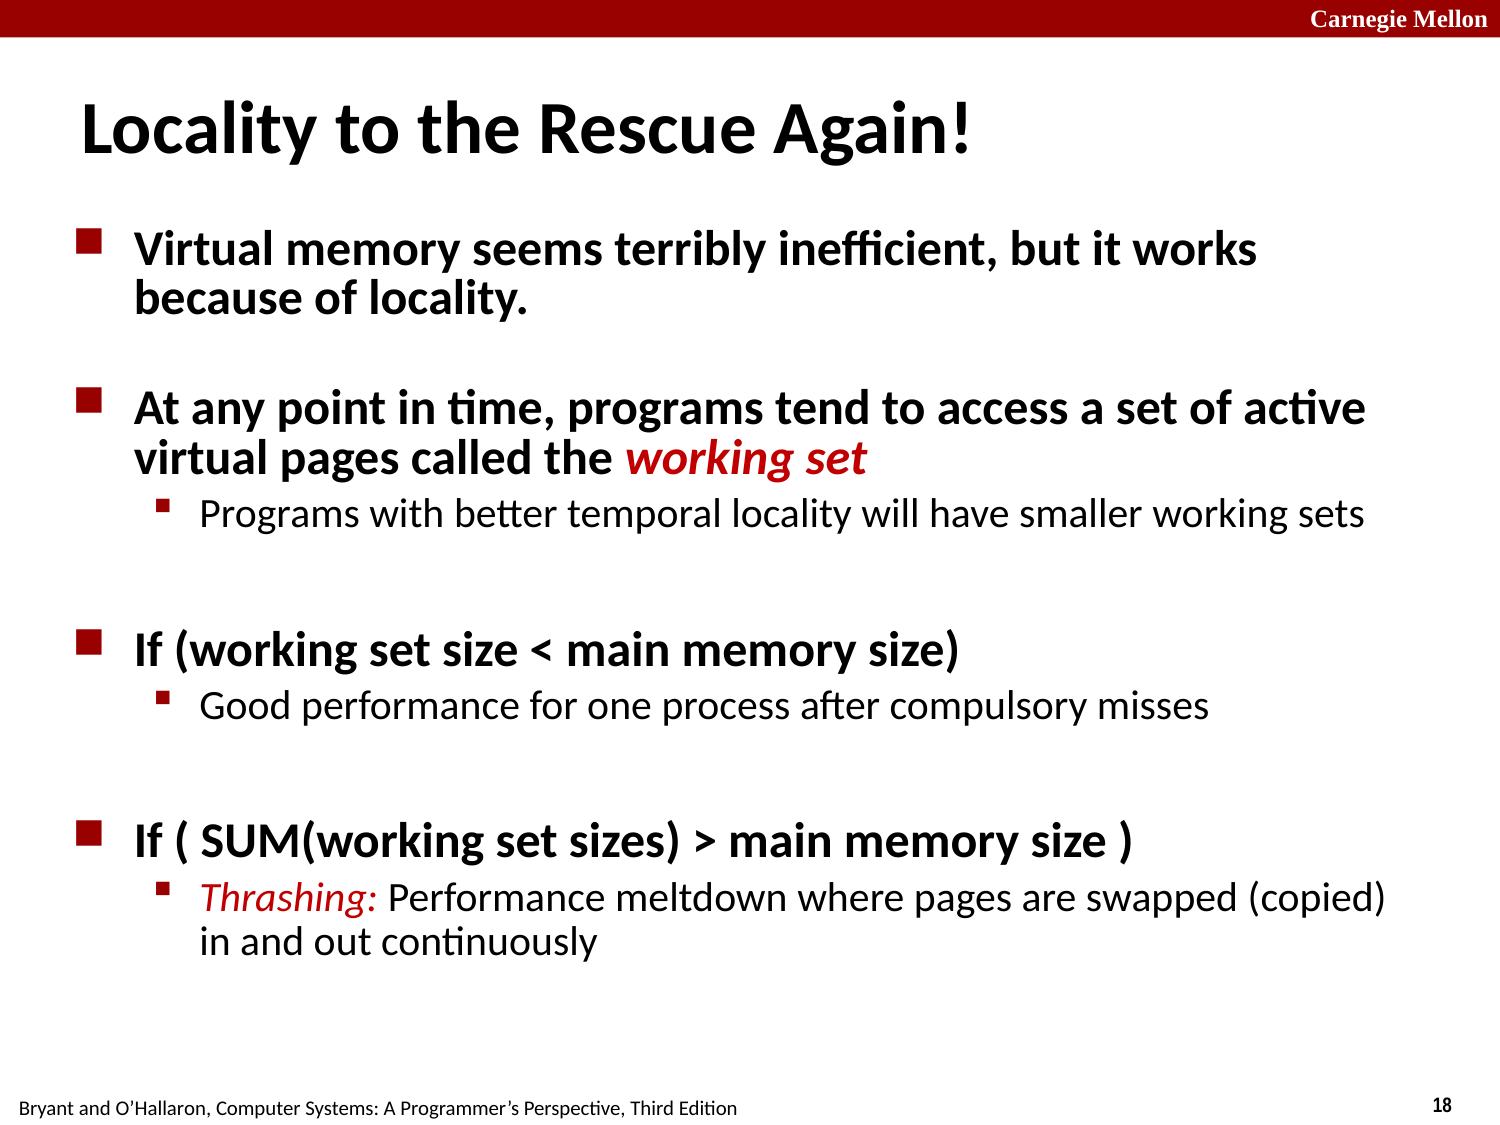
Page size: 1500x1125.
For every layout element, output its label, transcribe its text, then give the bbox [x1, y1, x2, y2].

title Locality to the Rescue Again! [66, 58, 1426, 188]
list Virtual memory seems terribly inefficient, but it works because of locality. At any point in time, programs tend to access a set of active virtual pages called the working set Programs with better temporal locality will have smaller working sets If (working set size < main memory size) Good performance for one process after compulsory misses If ( SUM(working set sizes) > main memory size ) Thrashing: Performance meltdown where pages are swapped (copied) in and out continuously [62, 217, 1426, 1076]
